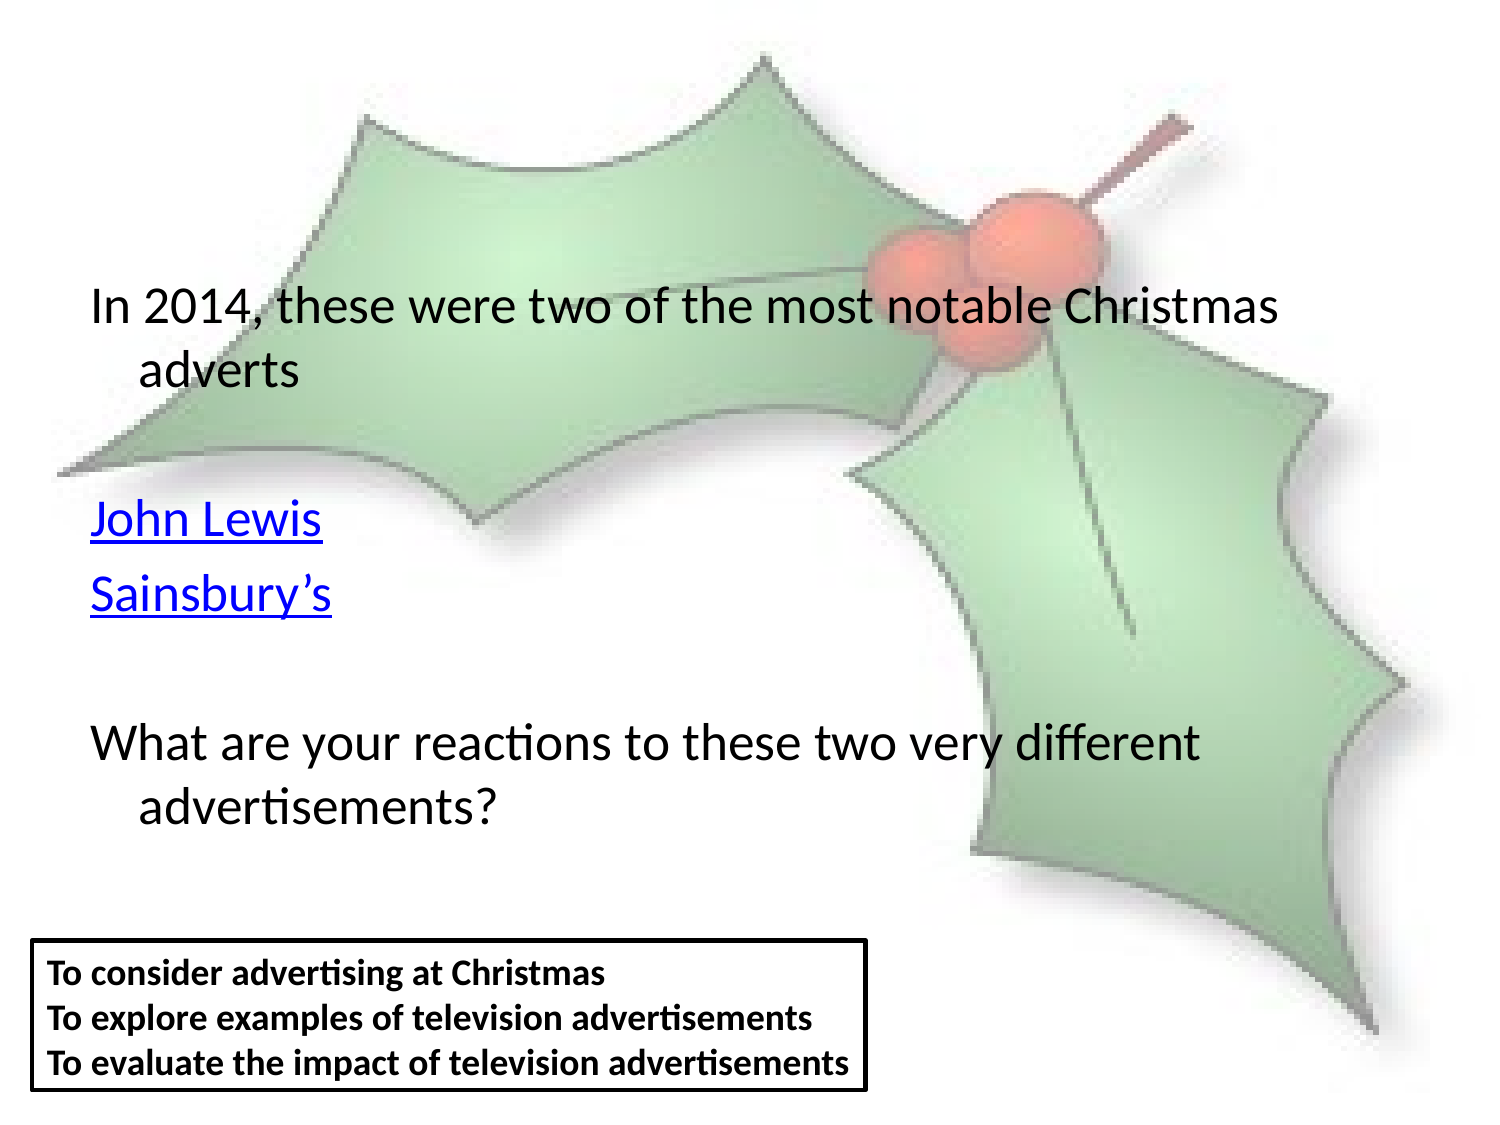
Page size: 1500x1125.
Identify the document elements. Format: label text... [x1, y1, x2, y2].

text_box To consider advertising at Christmas To explore examples of television advertisements To evaluate the impact of television advertisements [32, 940, 866, 1091]
list In 2014, these were two of the most notable Christmas adverts John Lewis Sainsbury’s What are your reactions to these two very different advertisements? [75, 262, 1425, 846]
